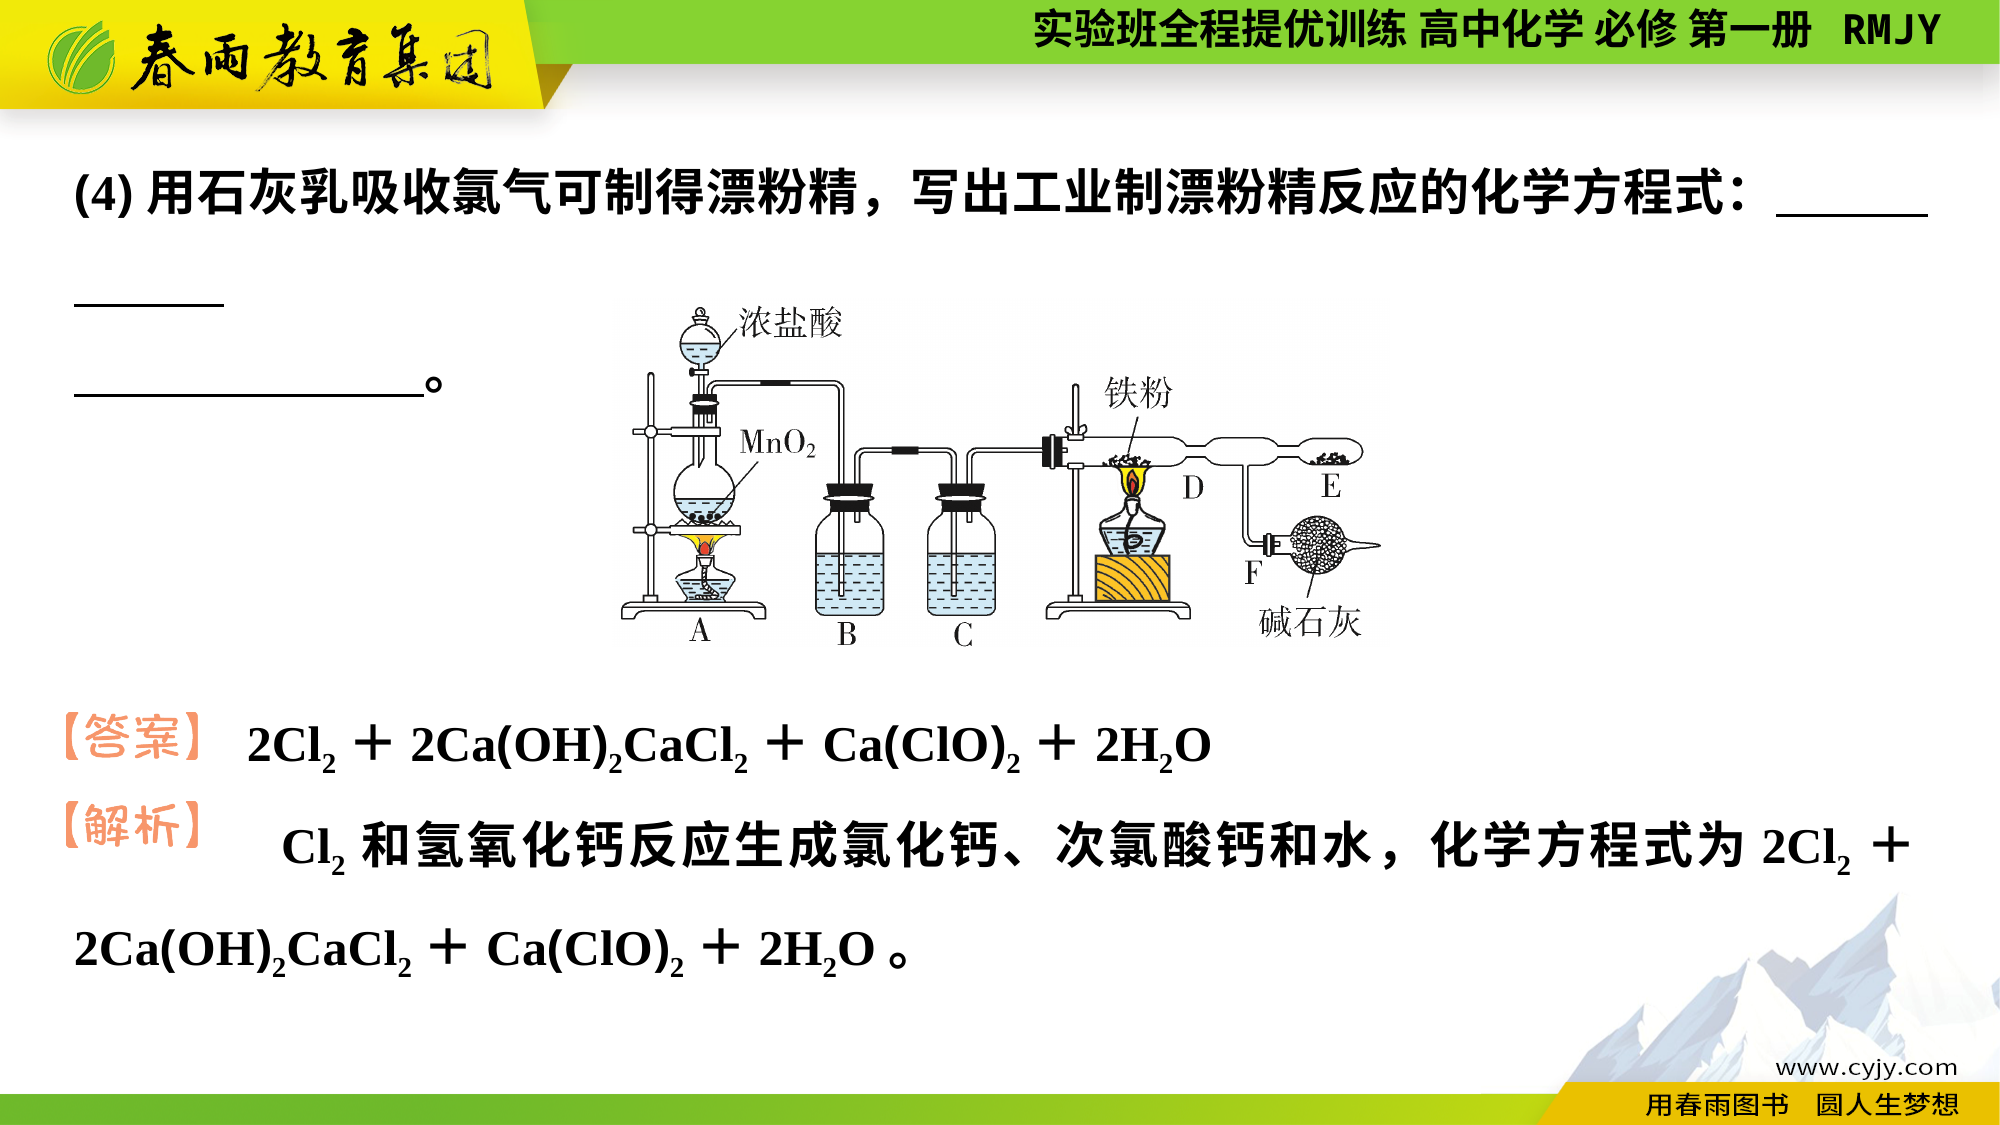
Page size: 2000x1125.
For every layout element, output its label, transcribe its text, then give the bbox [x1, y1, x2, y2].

picture [0, 0, 2000, 1125]
list (4)用石灰乳吸收氯气可制得漂粉精，写出工业制漂粉精反应的化学方程式： 。 [59, 122, 1944, 308]
